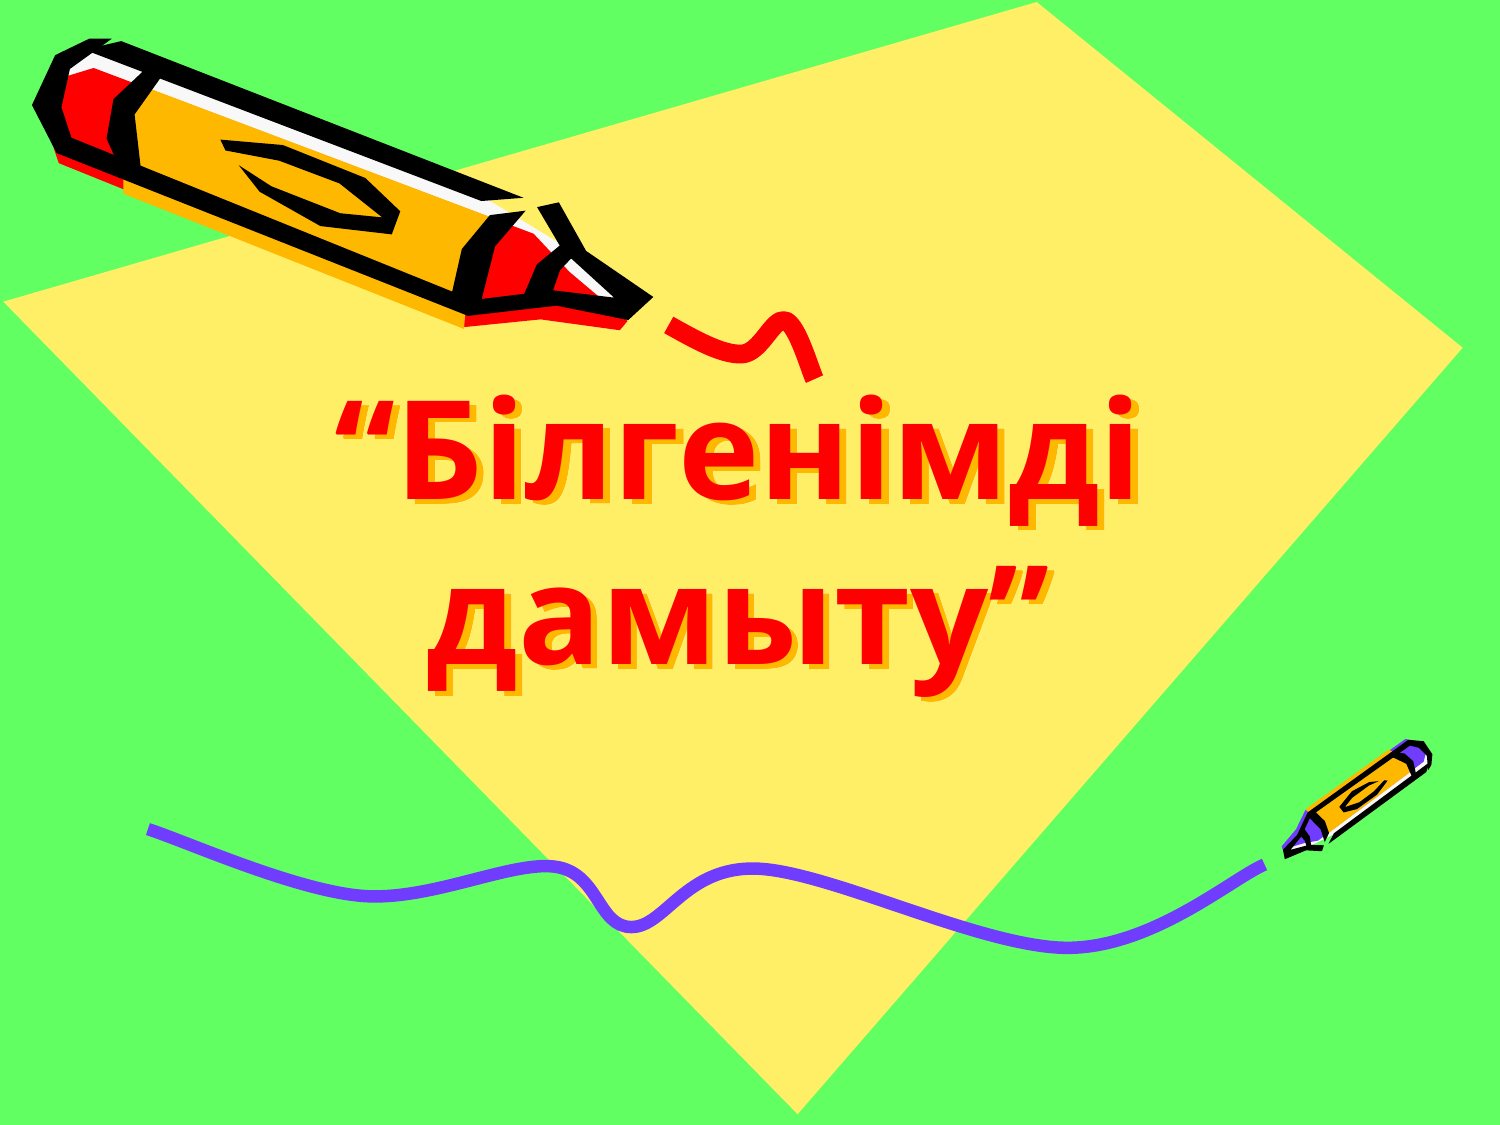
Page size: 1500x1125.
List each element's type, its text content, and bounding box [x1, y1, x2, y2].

title “Білгенімді дамыту” [76, 326, 1400, 700]
text_box [177, 1023, 1353, 1125]
